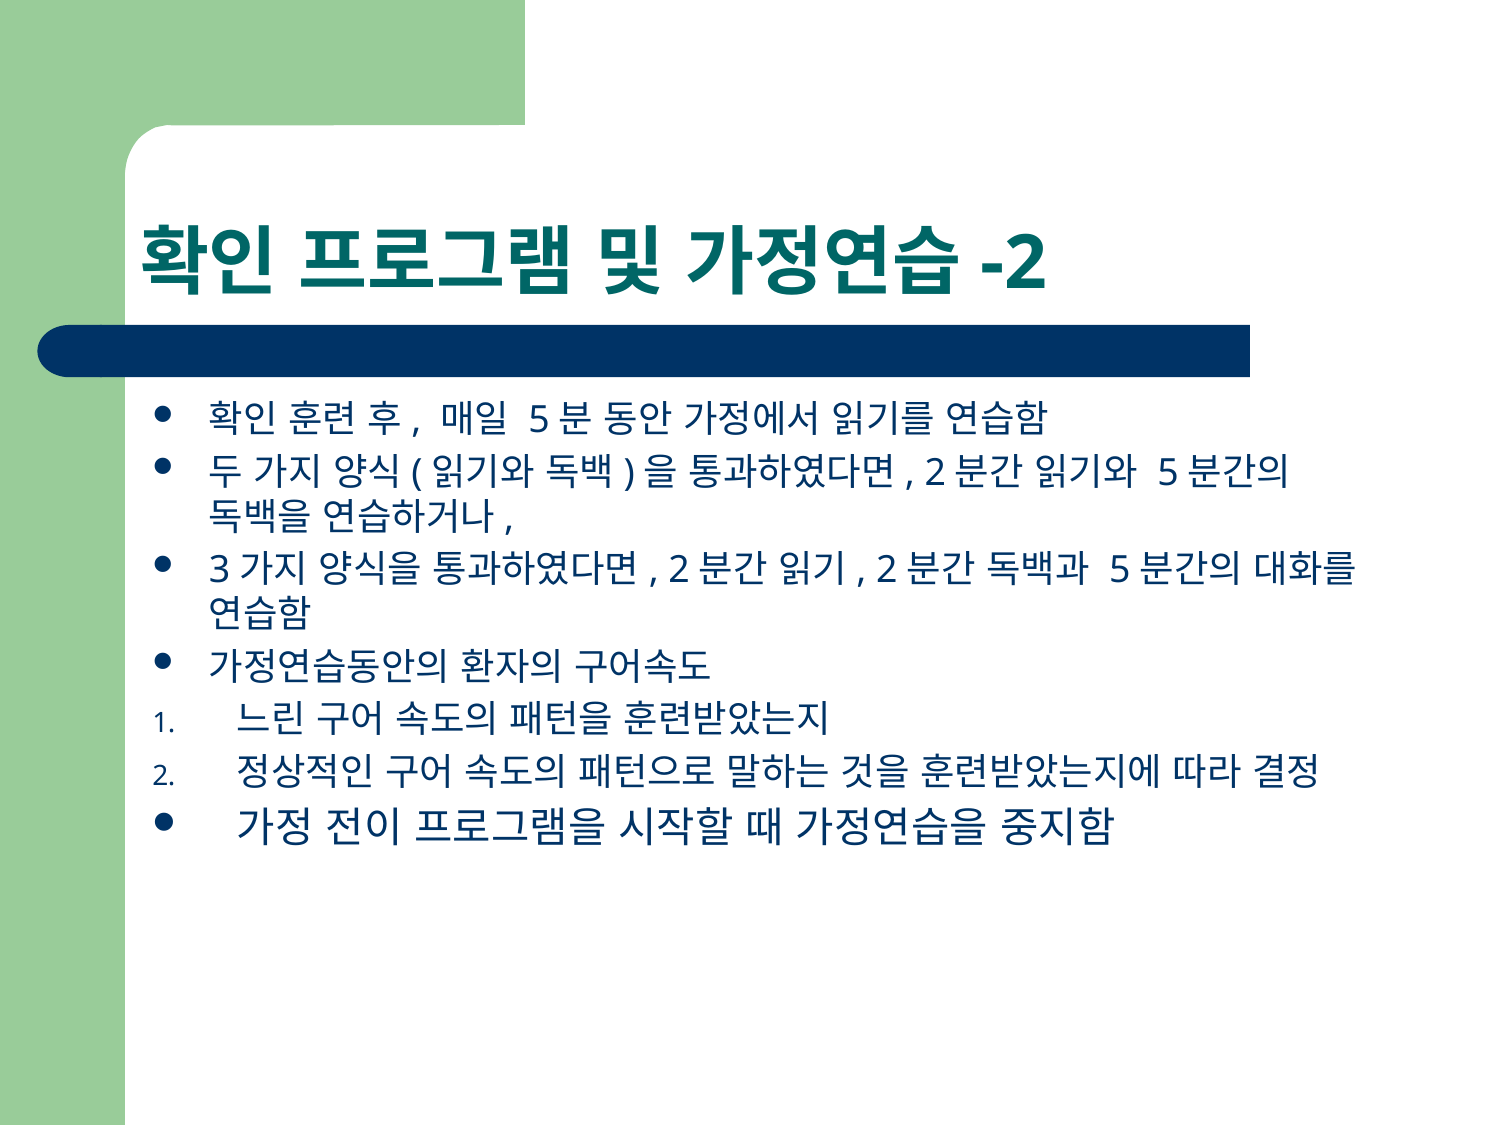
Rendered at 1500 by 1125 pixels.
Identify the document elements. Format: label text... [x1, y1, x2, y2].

list 확인 훈련 후, 매일 5분 동안 가정에서 읽기를 연습함 두 가지 양식(읽기와 독백)을 통과하였다면, 2분간 읽기와 5분간의 독백을 연습하거나, 3가지 양식을 통과하였다면, 2분간 읽기, 2분간 독백과 5분간의 대화를 연습함 가정연습동안의 환자의 구어속도 느린 구어 속도의 패턴을 훈련받았는지 정상적인 구어 속도의 패턴으로 말하는 것을 훈련받았는지에 따라 결정 가정 전이 프로그램을 시작할 때 가정연습을 중지함 [137, 387, 1400, 999]
title 확인 프로그램 및 가정연습-2 [124, 124, 1426, 313]
